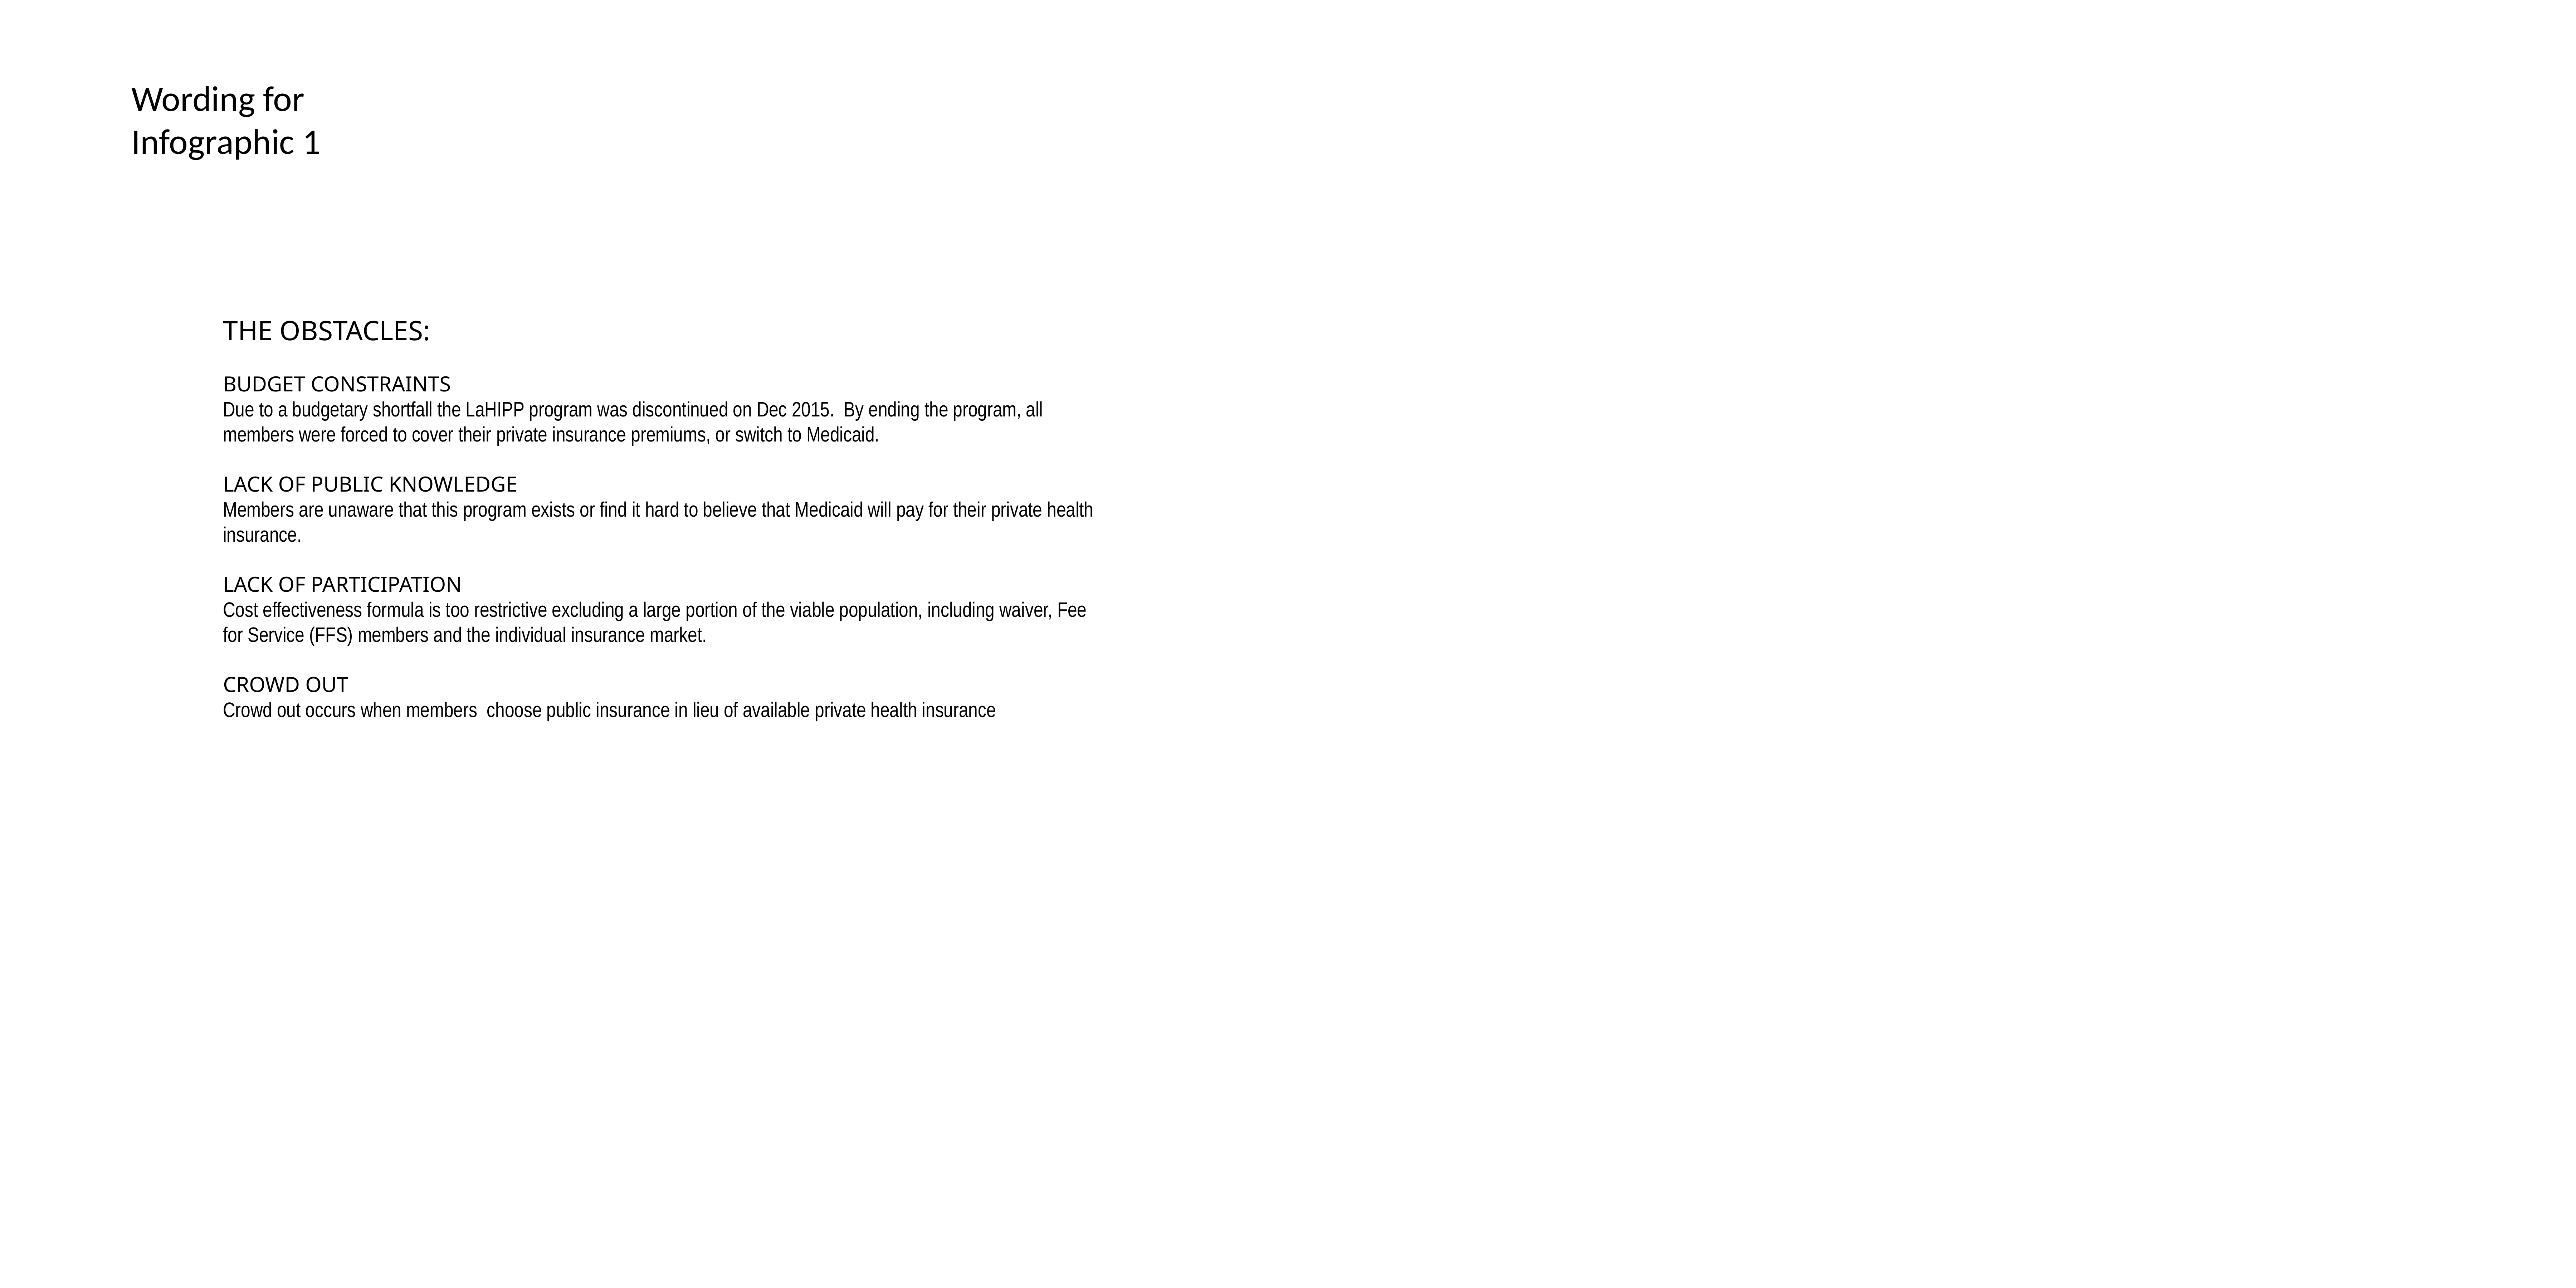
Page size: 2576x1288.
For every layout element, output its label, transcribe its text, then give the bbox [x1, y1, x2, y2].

text_box THE OBSTACLES: BUDGET CONSTRAINTS Due to a budgetary shortfall the LaHIPP program was discontinued on Dec 2015. By ending the program, all members were forced to cover their private insurance premiums, or switch to Medicaid. LACK OF PUBLIC KNOWLEDGE Members are unaware that this program exists or find it hard to believe that Medicaid will pay for their private health insurance. LACK OF PARTICIPATION Cost effectiveness formula is too restrictive excluding a large portion of the viable population, including waiver, Fee for Service (FFS) members and the individual insurance market. CROWD OUT Crowd out occurs when members choose public insurance in lieu of available private health insurance [218, 311, 1100, 774]
text_box Wording for Infographic 1 [126, 73, 449, 164]
